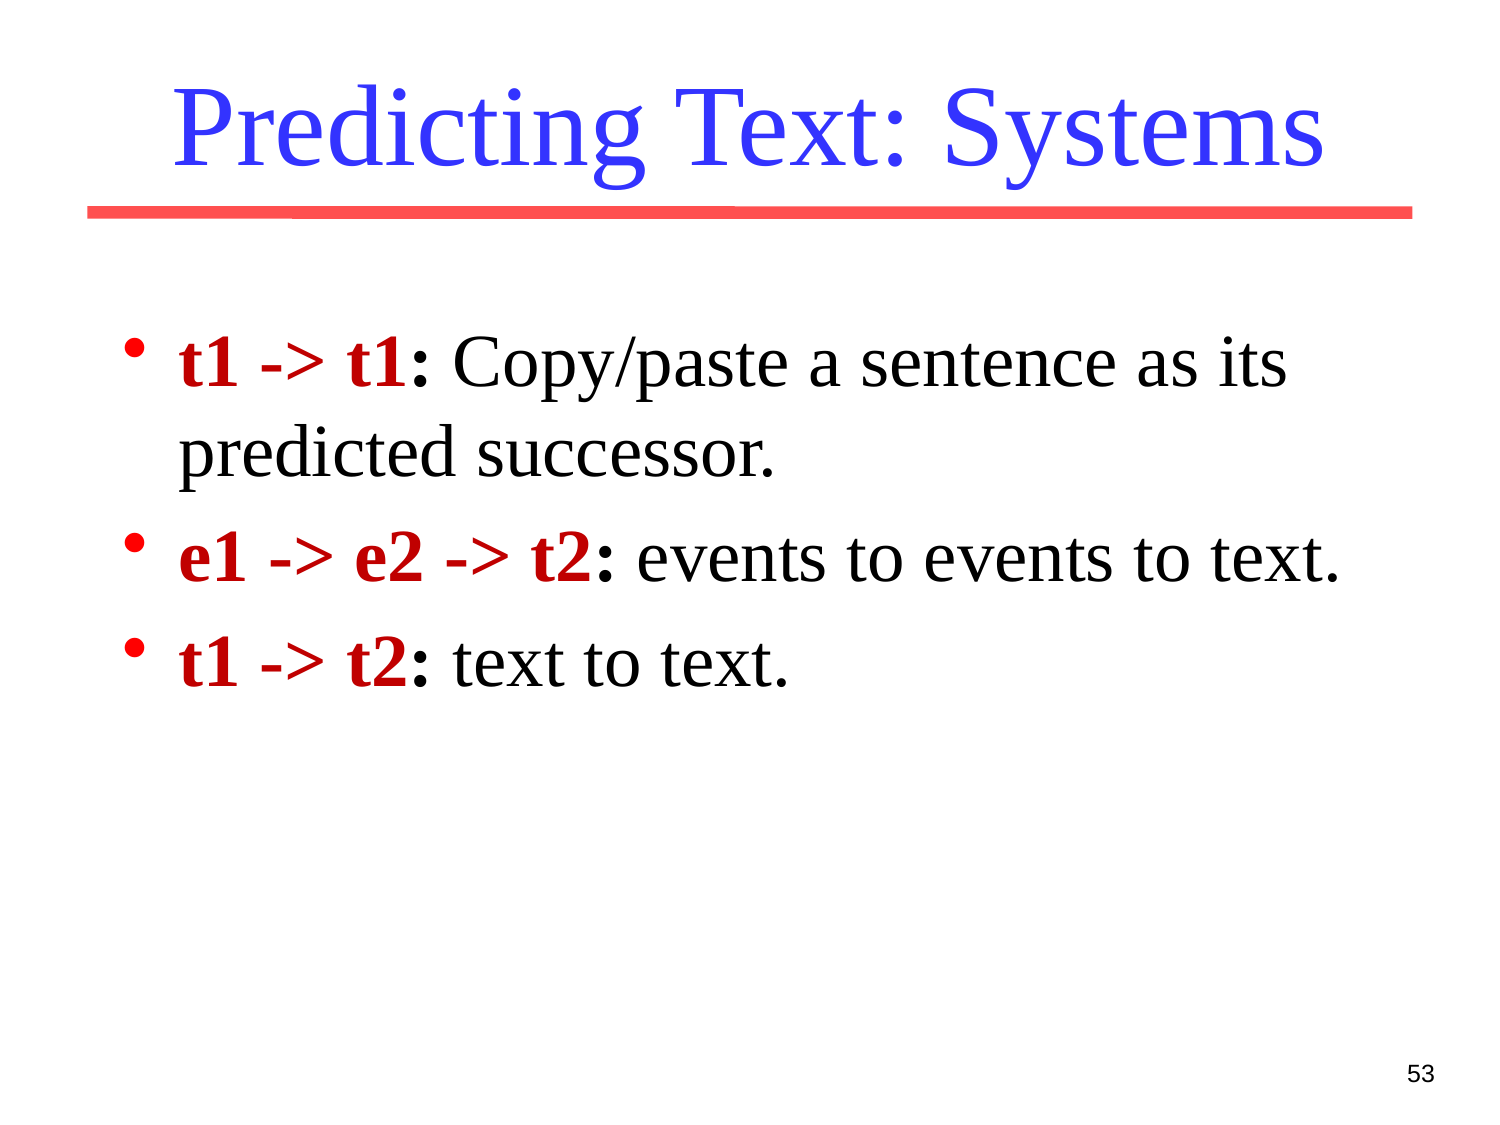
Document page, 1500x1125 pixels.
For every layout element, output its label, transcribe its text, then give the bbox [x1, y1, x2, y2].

title Predicting Text: Systems [112, 37, 1388, 201]
list t1 -> t1: Copy/paste a sentence as its predicted successor. e1 -> e2 -> t2: events to events to text. t1 -> t2: text to text. [107, 304, 1383, 862]
slide_number 53 [1137, 1049, 1451, 1125]
